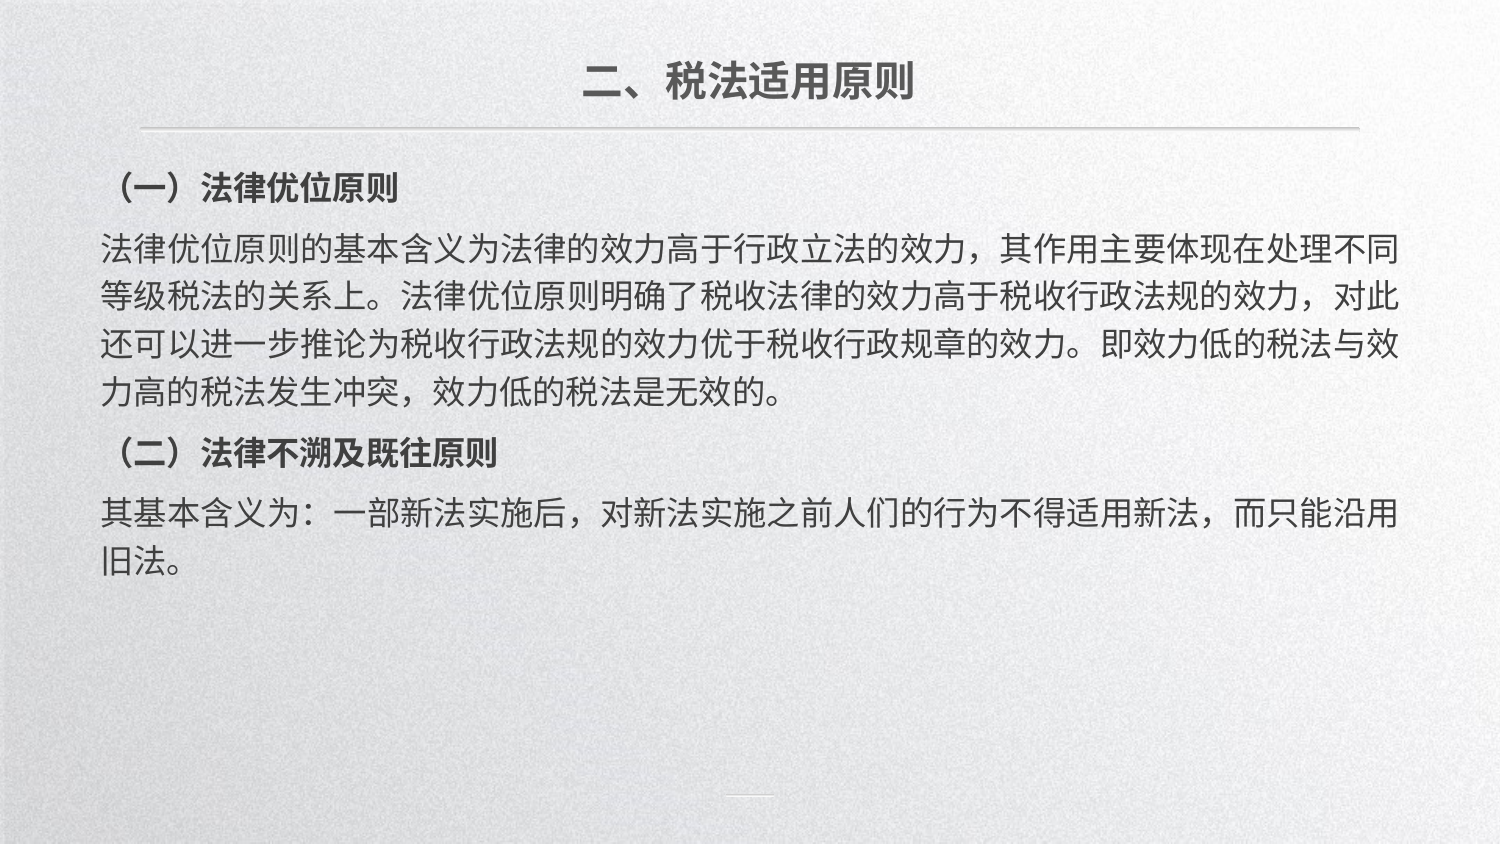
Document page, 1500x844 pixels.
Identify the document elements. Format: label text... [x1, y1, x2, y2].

text_box （一）法律优位原则 法律优位原则的基本含义为法律的效力高于行政立法的效力，其作用主要体现在处理不同等级税法的关系上。法律优位原则明确了税收法律的效力高于税收行政法规的效力，对此还可以进一步推论为税收行政法规的效力优于税收行政规章的效力。即效力低的税法与效力高的税法发生冲突，效力低的税法是无效的。 （二）法律不溯及既往原则 其基本含义为：一部新法实施后，对新法实施之前人们的行为不得适用新法，而只能沿用旧法。 [100, 159, 1400, 641]
text_box 二、税法适用原则 [459, 49, 1038, 111]
picture [0, 0, 1500, 844]
